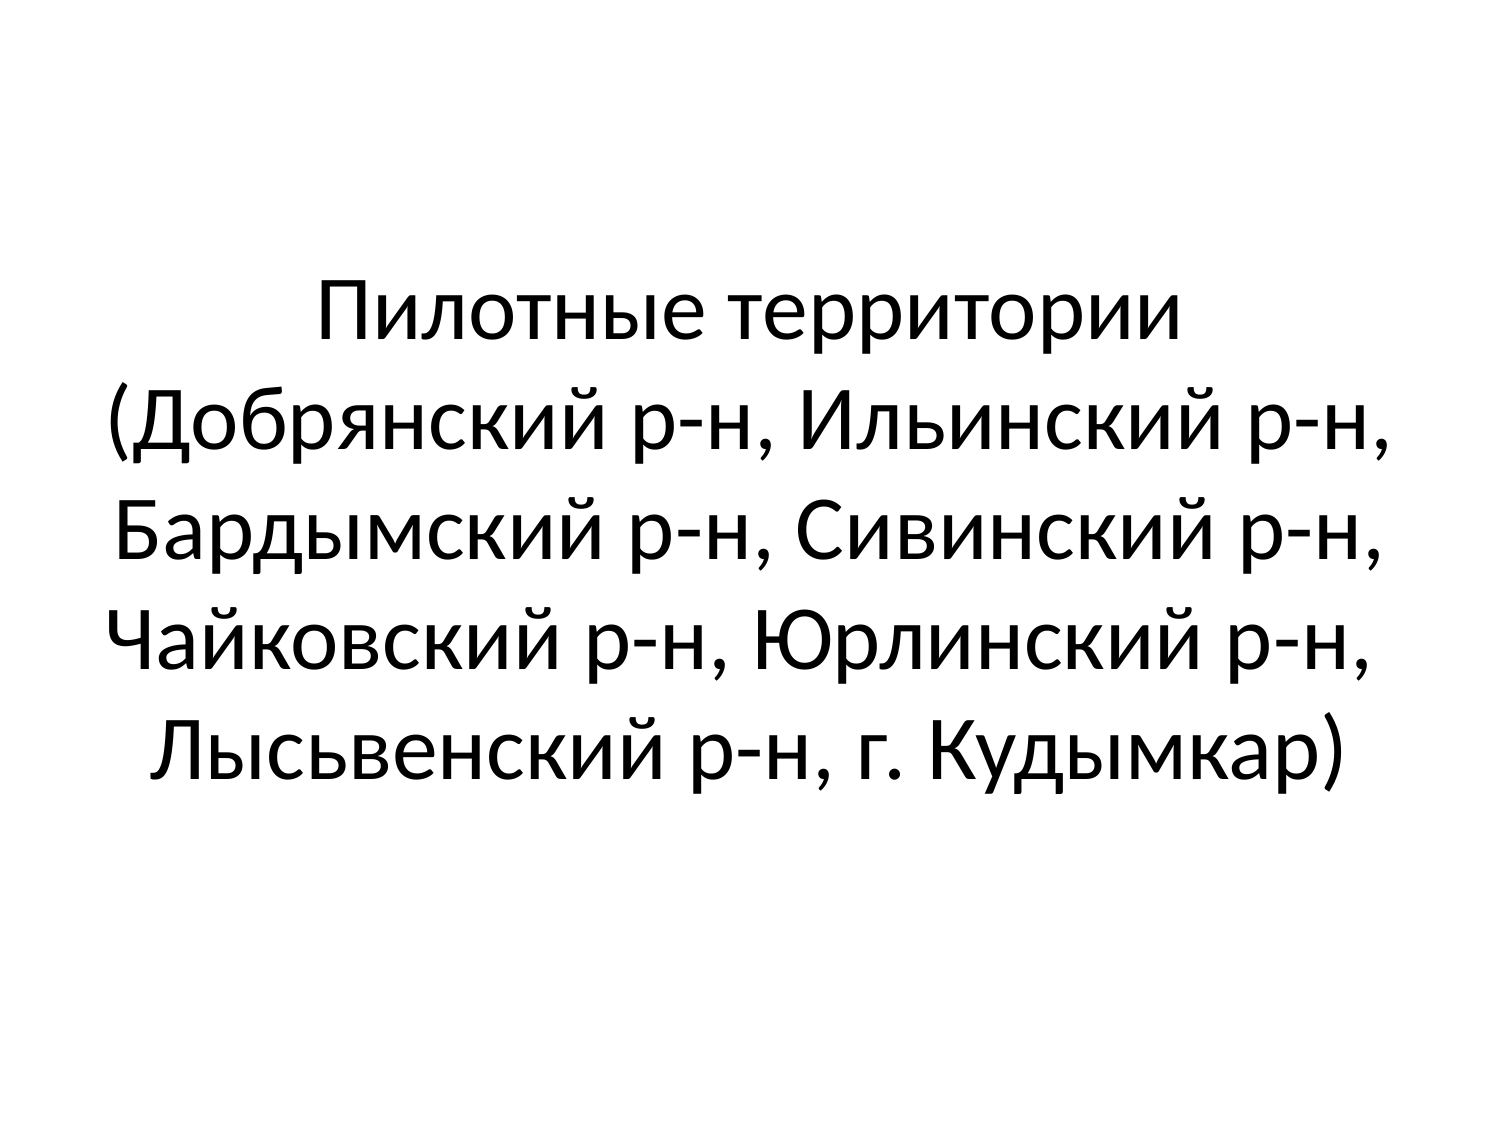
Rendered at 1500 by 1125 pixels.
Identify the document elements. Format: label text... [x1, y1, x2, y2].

title Пилотные территории (Добрянский р-н, Ильинский р-н, Бардымский р-н, Сивинский р-н, Чайковский р-н, Юрлинский р-н, Лысьвенский р-н, г. Кудымкар) [75, 45, 1425, 1000]
